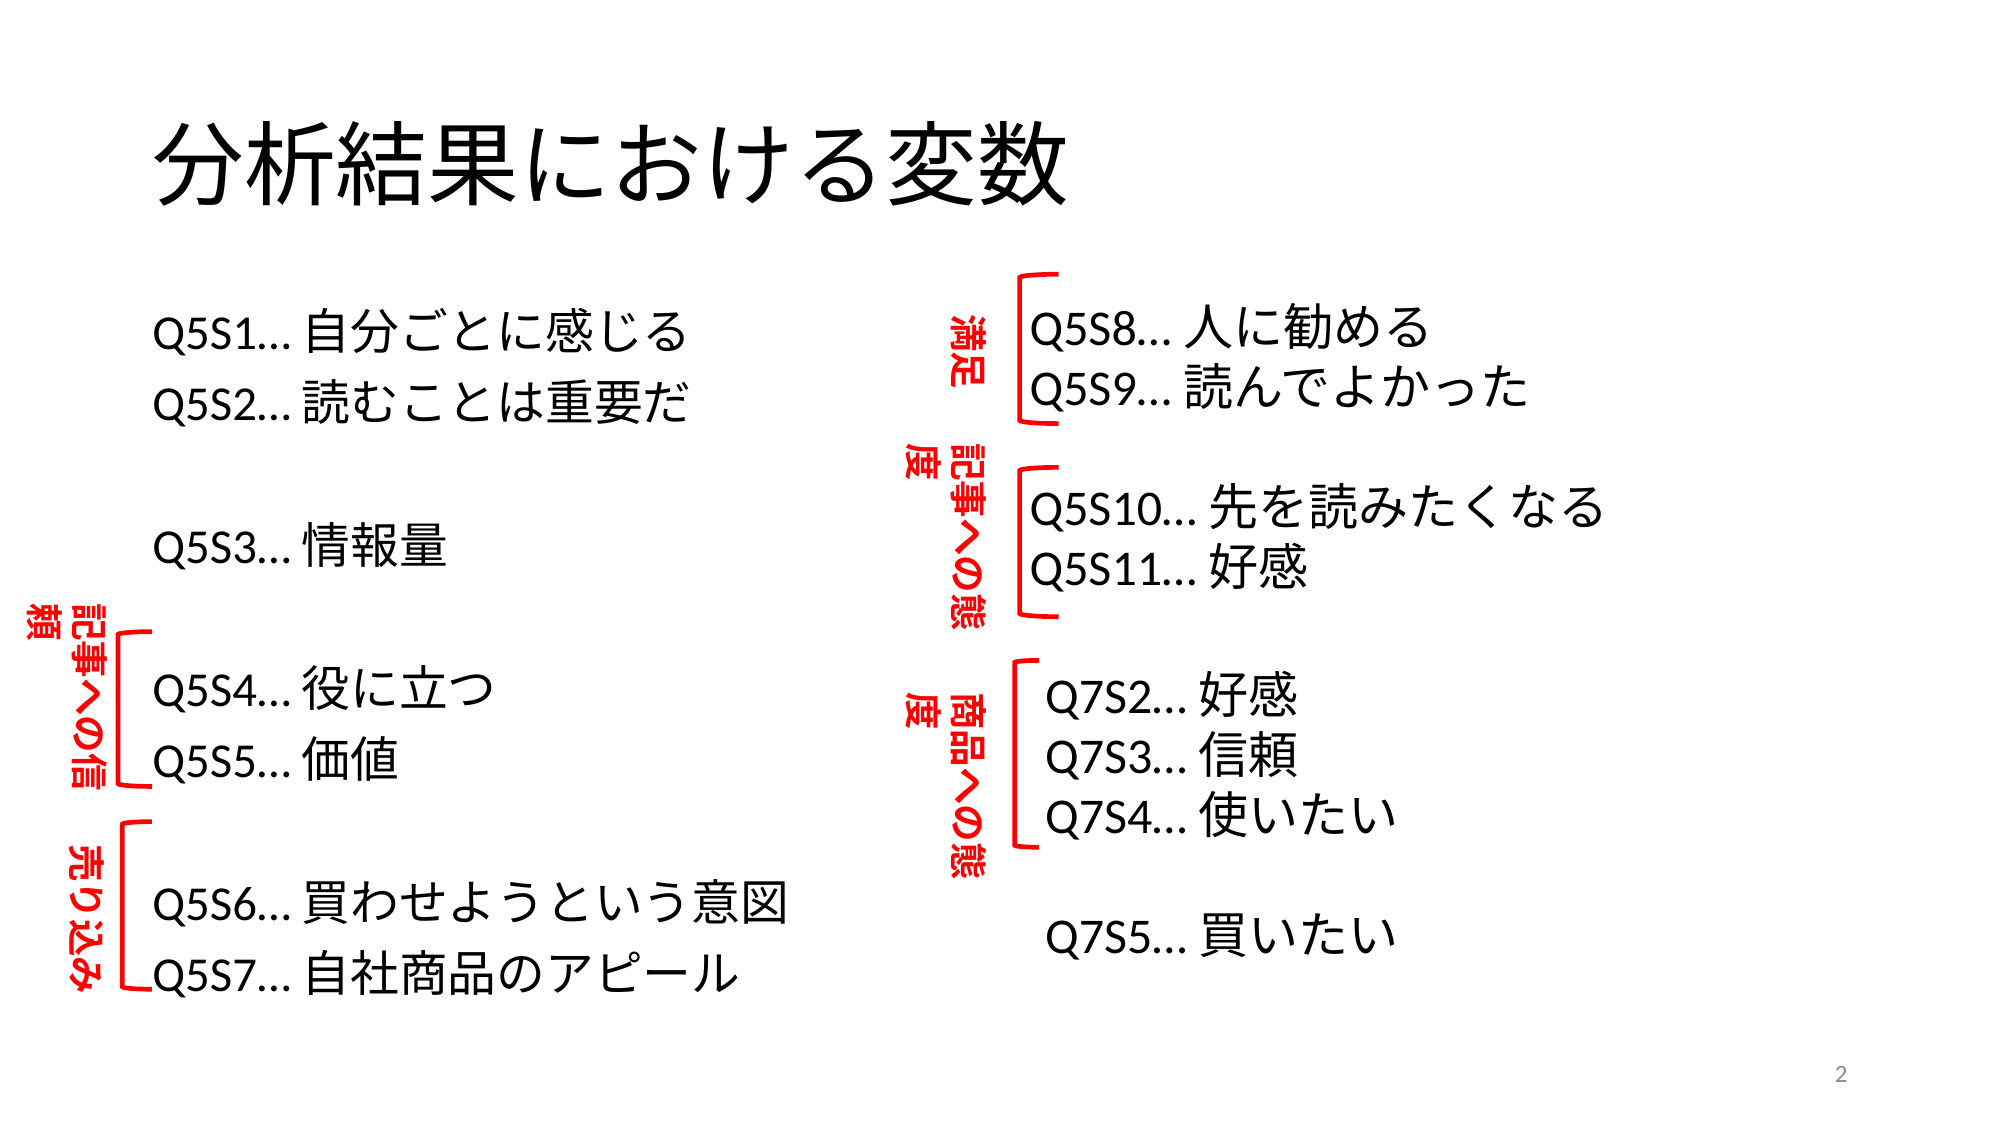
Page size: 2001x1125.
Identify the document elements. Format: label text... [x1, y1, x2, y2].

text_box Q7S2…好感 Q7S3…信頼 Q7S4…使いたい Q7S5…買いたい [1030, 656, 1414, 972]
slide_number 2 [1412, 1042, 1863, 1103]
list Q5S1…自分ごとに感じる Q5S2…読むことは重要だ Q5S3…情報量 Q5S4…役に立つ Q5S5…価値 Q5S6…買わせようという意図 Q5S7…自社商品のアピール [137, 299, 1863, 1014]
text_box 商品への態度 [924, 677, 1000, 913]
text_box 記事への信頼 [44, 588, 120, 830]
text_box 満足 [924, 299, 1000, 428]
text_box [121, 821, 152, 990]
text_box 売り込み [42, 829, 118, 1034]
text_box [1014, 659, 1040, 848]
text_box [1019, 273, 1059, 425]
text_box Q5S8…人に勧める Q5S9…読んでよかった Q5S10…先を読みたくなる Q5S11…好感 [1014, 288, 1869, 604]
text_box 記事への態度 [924, 428, 1000, 672]
text_box [120, 631, 153, 787]
title 分析結果における変数 [137, 59, 1863, 278]
text_box [1019, 466, 1059, 618]
